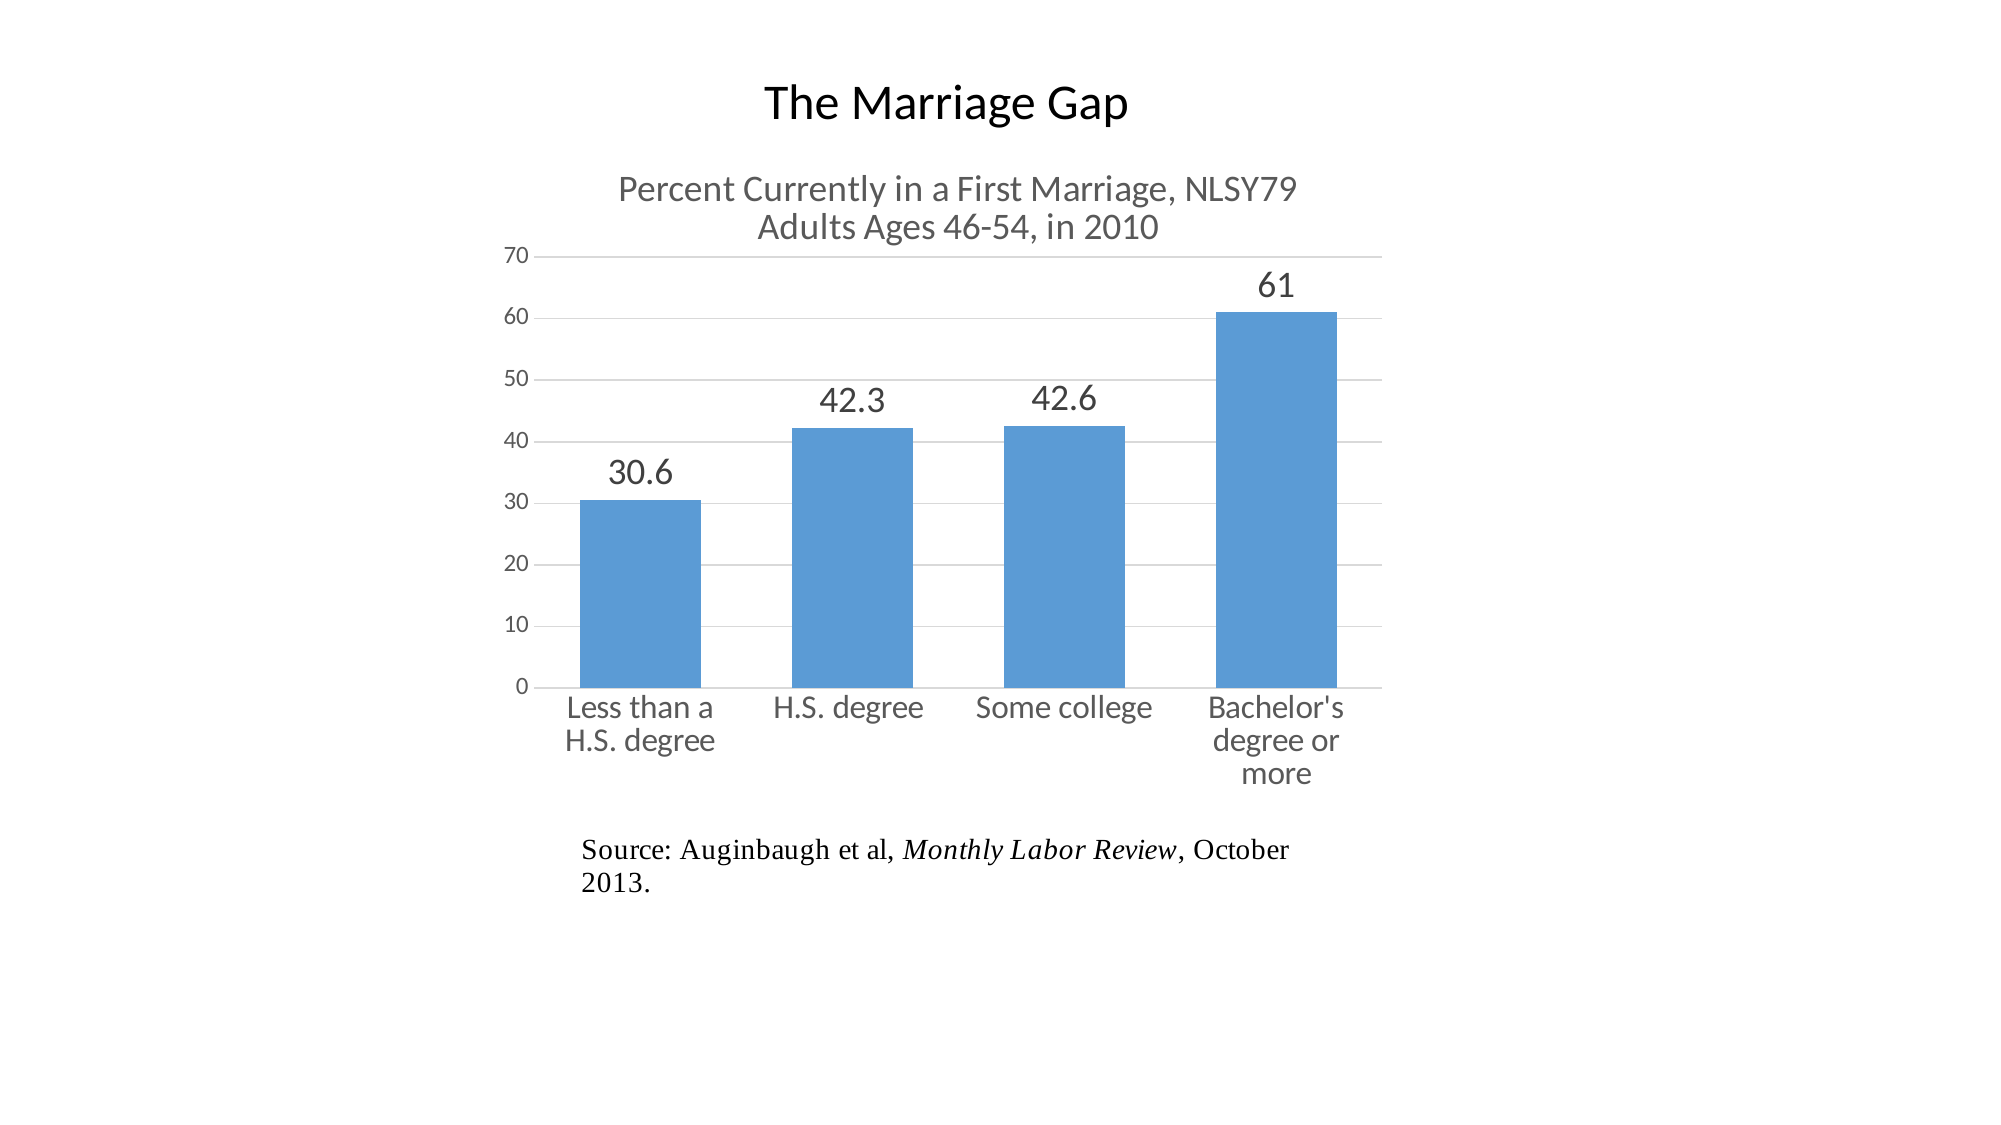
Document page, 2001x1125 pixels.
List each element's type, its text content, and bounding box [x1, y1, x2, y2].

chart [476, 138, 1440, 913]
text_box The Marriage Gap [660, 62, 1234, 138]
